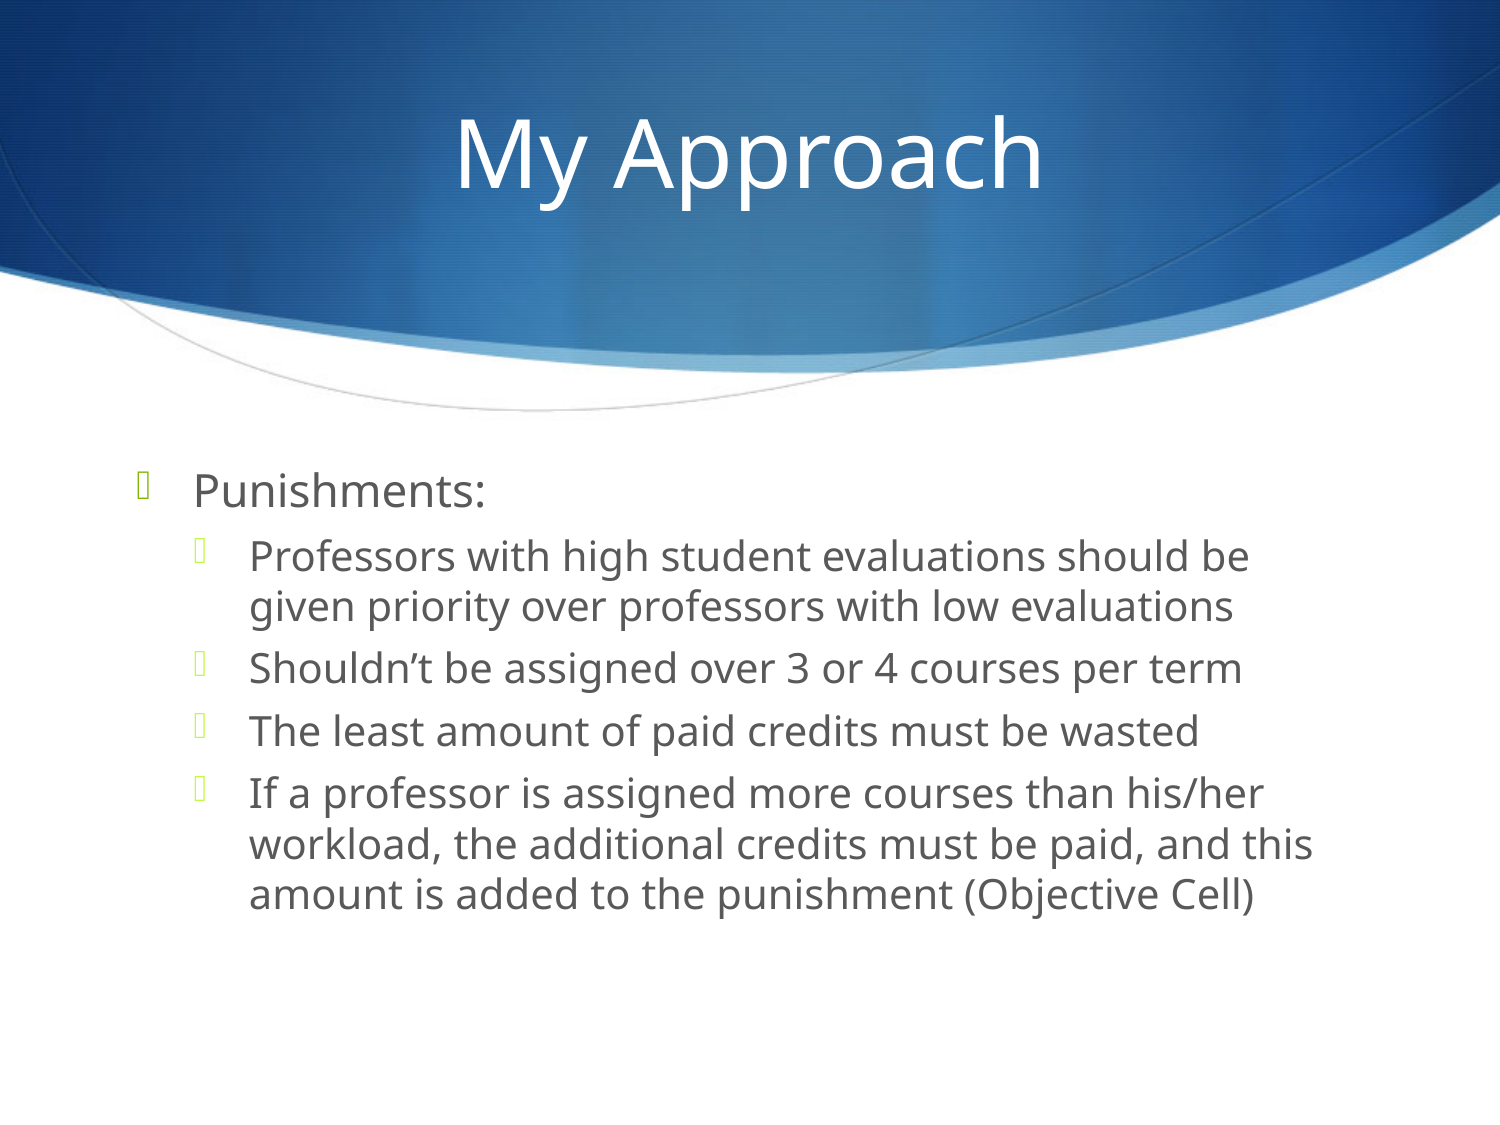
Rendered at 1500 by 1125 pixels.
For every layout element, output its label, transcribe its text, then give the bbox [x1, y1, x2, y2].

title My Approach [75, 56, 1425, 245]
list Punishments: Professors with high student evaluations should be given priority over professors with low evaluations Shouldn’t be assigned over 3 or 4 courses per term The least amount of paid credits must be wasted If a professor is assigned more courses than his/her workload, the additional credits must be paid, and this amount is added to the punishment (Objective Cell) [121, 454, 1379, 991]
picture [0, 0, 1500, 1125]
